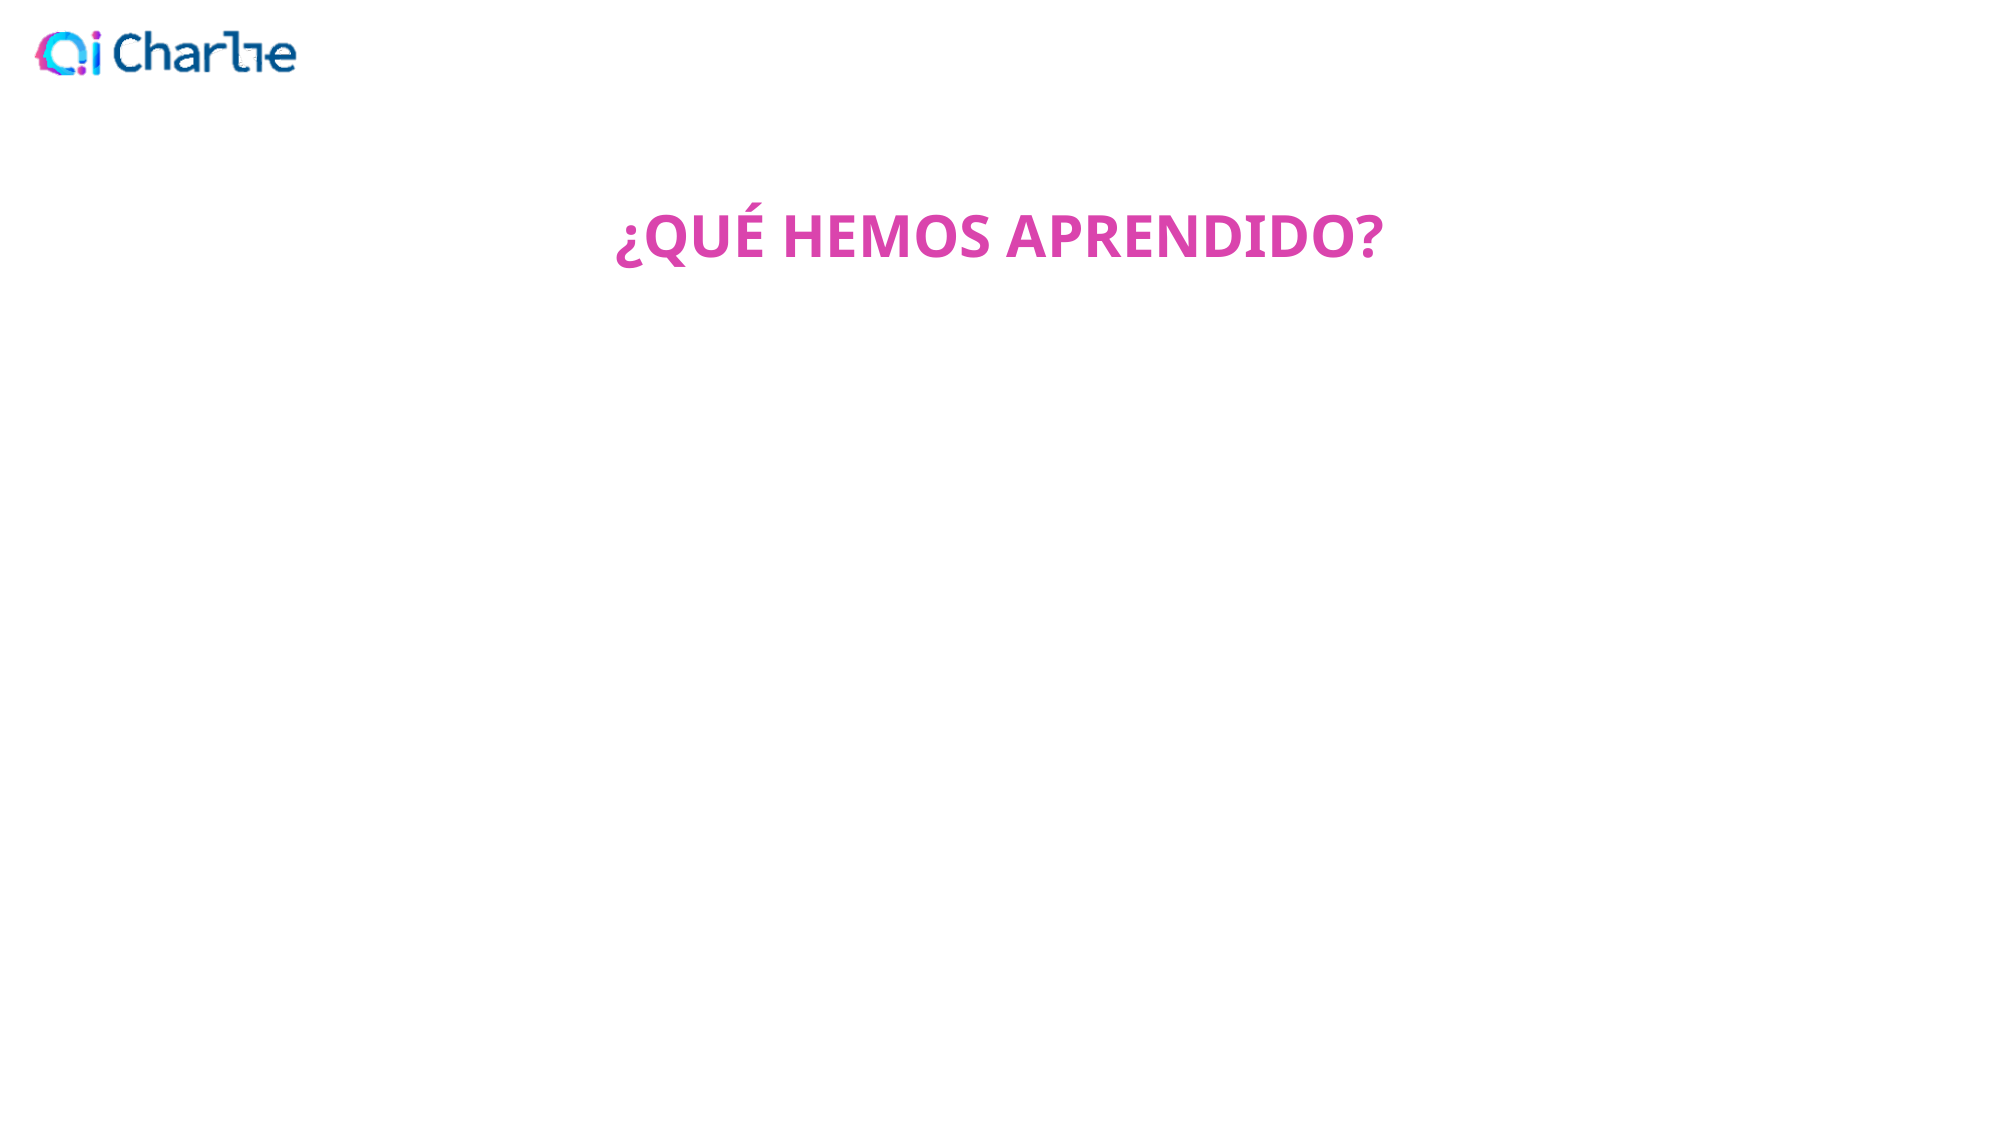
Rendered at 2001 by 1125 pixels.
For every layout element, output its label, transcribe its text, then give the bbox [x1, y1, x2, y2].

text_box ¿QUÉ HEMOS APRENDIDO? [0, 192, 2000, 347]
picture [33, 28, 104, 76]
picture [107, 27, 303, 79]
